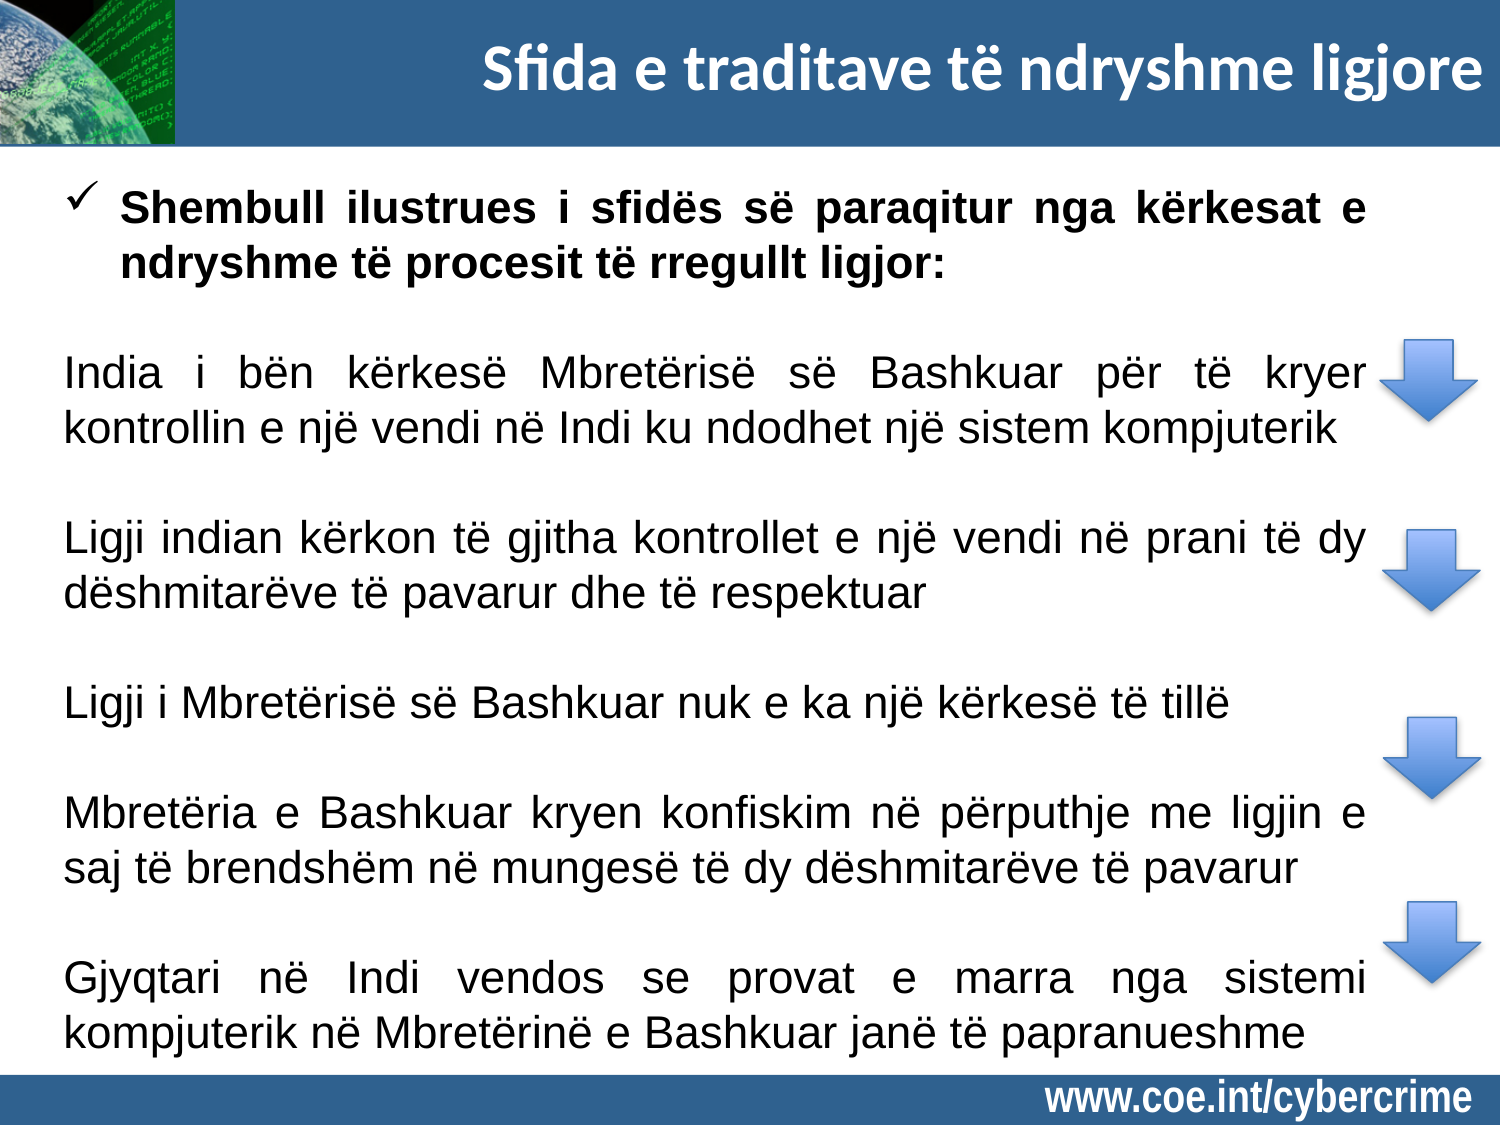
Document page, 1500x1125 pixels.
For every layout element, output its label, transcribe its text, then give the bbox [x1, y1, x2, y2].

text_box [1382, 716, 1482, 800]
picture [0, 0, 175, 144]
text_box Sfida e traditave të ndryshme ligjore [177, 0, 1500, 149]
text_box [1381, 529, 1481, 612]
text_box [1379, 339, 1479, 422]
text_box [0, 1073, 1030, 1125]
text_box Shembull ilustrues i sfidës së paraqitur nga kërkesat e ndryshme të procesit të rregullt ligjor: India i bën kërkesë Mbretërisë së Bashkuar për të kryer kontrollin e një vendi në Indi ku ndodhet një sistem kompjuterik Ligji indian kërkon të gjitha kontrollet e një vendi në prani të dy dëshmitarëve të pavarur dhe të respektuar Ligji i Mbretërisë së Bashkuar nuk e ka një kërkesë të tillë Mbretëria e Bashkuar kryen konfiskim në përputhje me ligjin e saj të brendshëm në mungesë të dy dëshmitarëve të pavarur Gjyqtari në Indi vendos se provat e marra nga sistemi kompjuterik në Mbretërinë e Bashkuar janë të papranueshme [48, 170, 1383, 1066]
text_box www.coe.int/cybercrime [1030, 1059, 1500, 1125]
text_box [1382, 901, 1482, 984]
